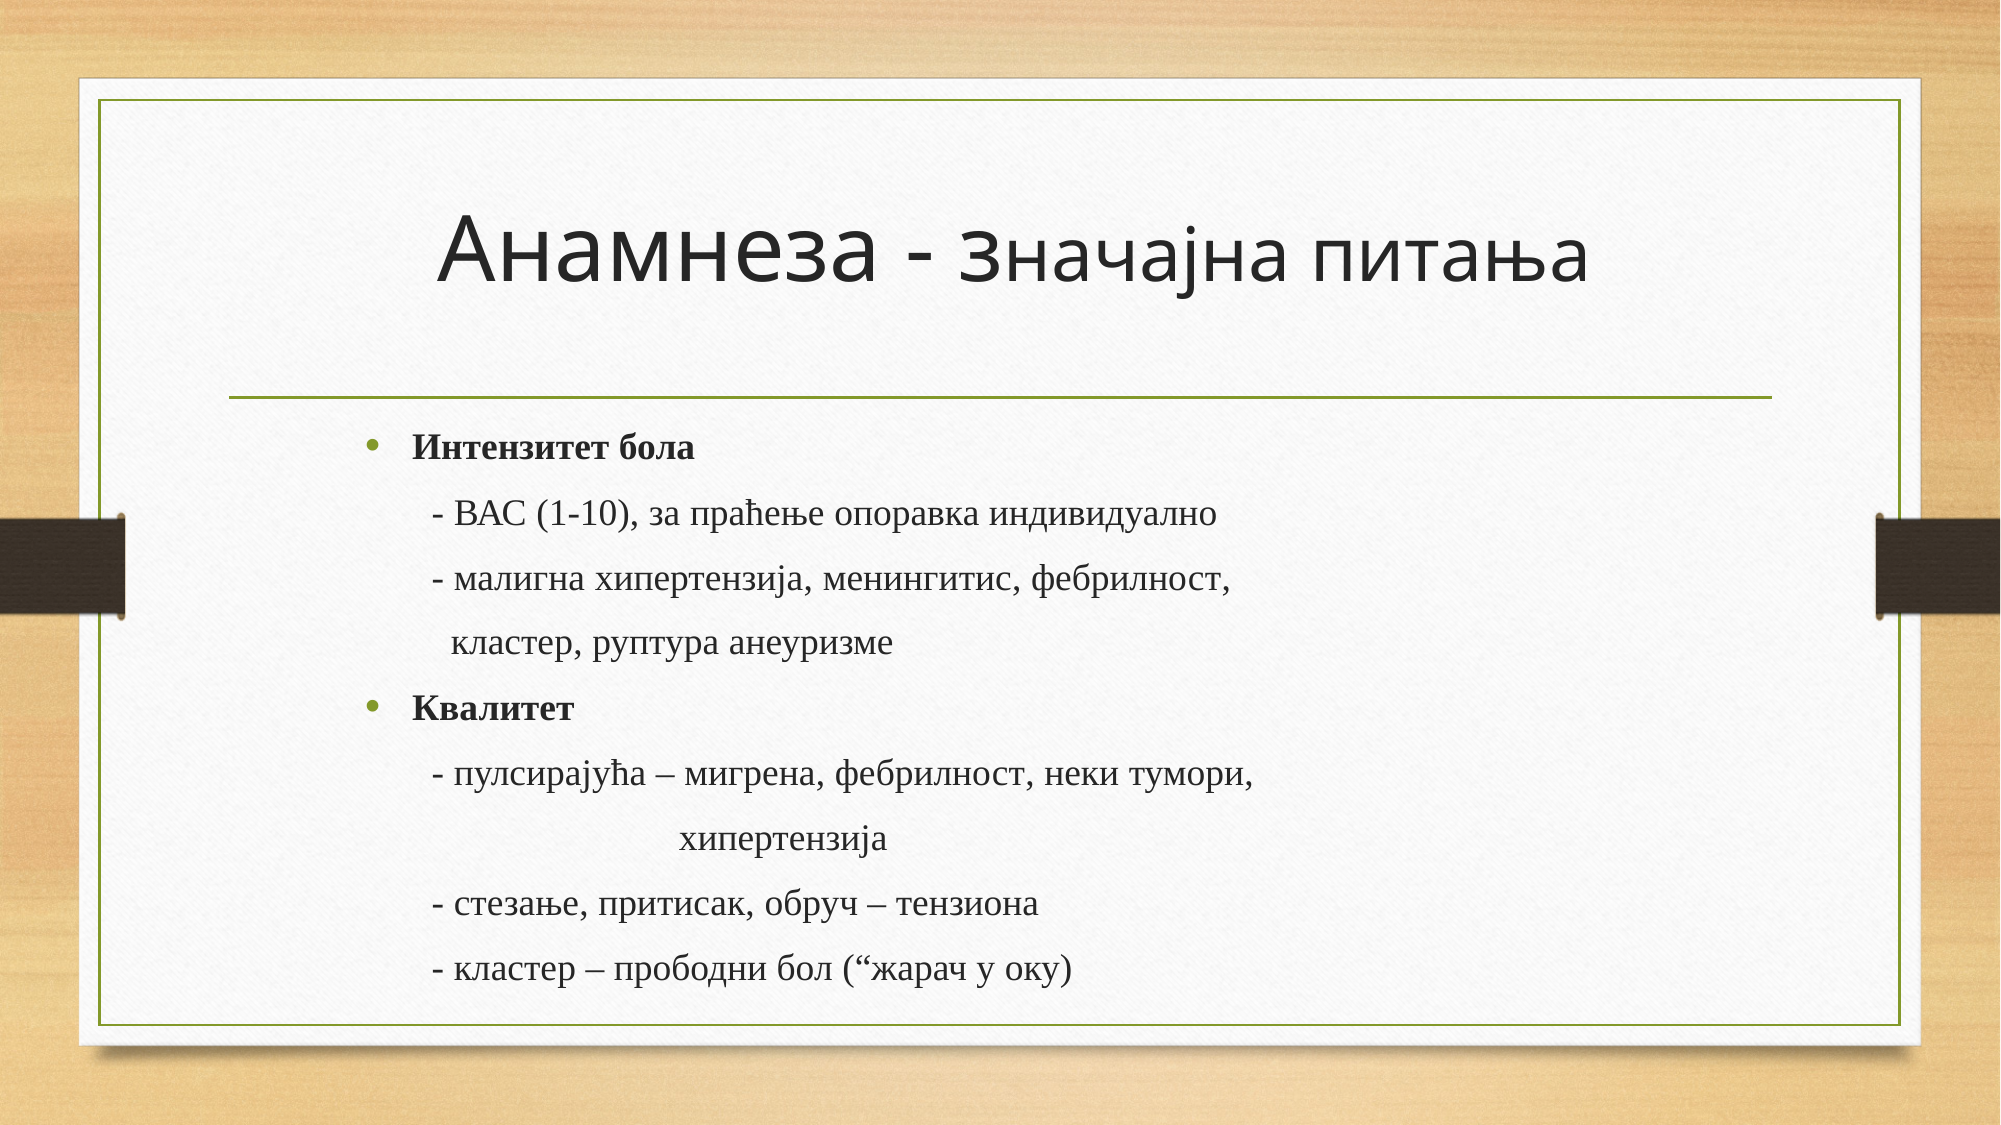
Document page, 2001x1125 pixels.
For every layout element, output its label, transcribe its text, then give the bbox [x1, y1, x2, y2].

picture [0, 0, 2001, 1125]
list Интензитет бола - ВАС (1-10), за праћење опоравка индивидуално - малигна хипертензија, менингитис, фебрилност, кластер, руптура анеуризме Квалитет - пулсирајућа – мигрена, фебрилност, неки тумори, хипертензија - стезање, притисак, обруч – тензиона - кластер – прободни бол (“жарач у оку) [350, 350, 1772, 1125]
title Анамнеза - значајна питања [326, 160, 1703, 329]
